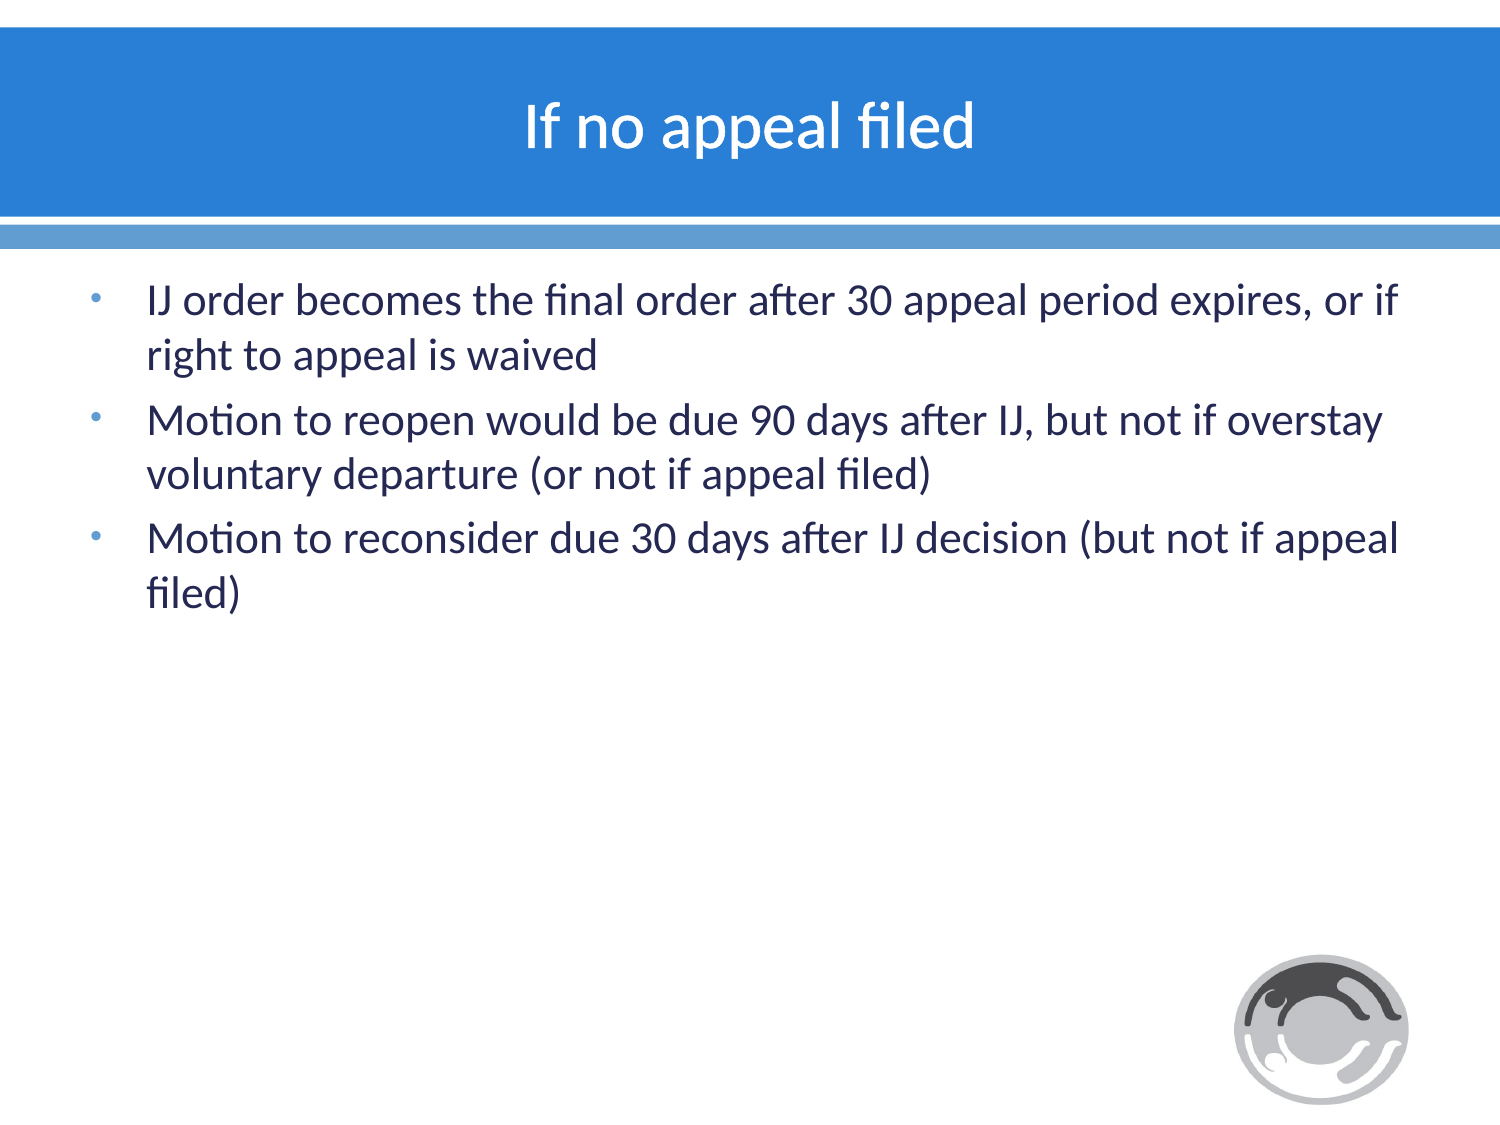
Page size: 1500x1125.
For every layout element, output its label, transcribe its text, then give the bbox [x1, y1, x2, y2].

picture [1234, 1005, 1424, 1125]
list IJ order becomes the final order after 30 appeal period expires, or if right to appeal is waived Motion to reopen would be due 90 days after IJ, but not if overstay voluntary departure (or not if appeal filed) Motion to reconsider due 30 days after IJ decision (but not if appeal filed) [75, 262, 1425, 1005]
title If no appeal filed [75, 29, 1425, 213]
